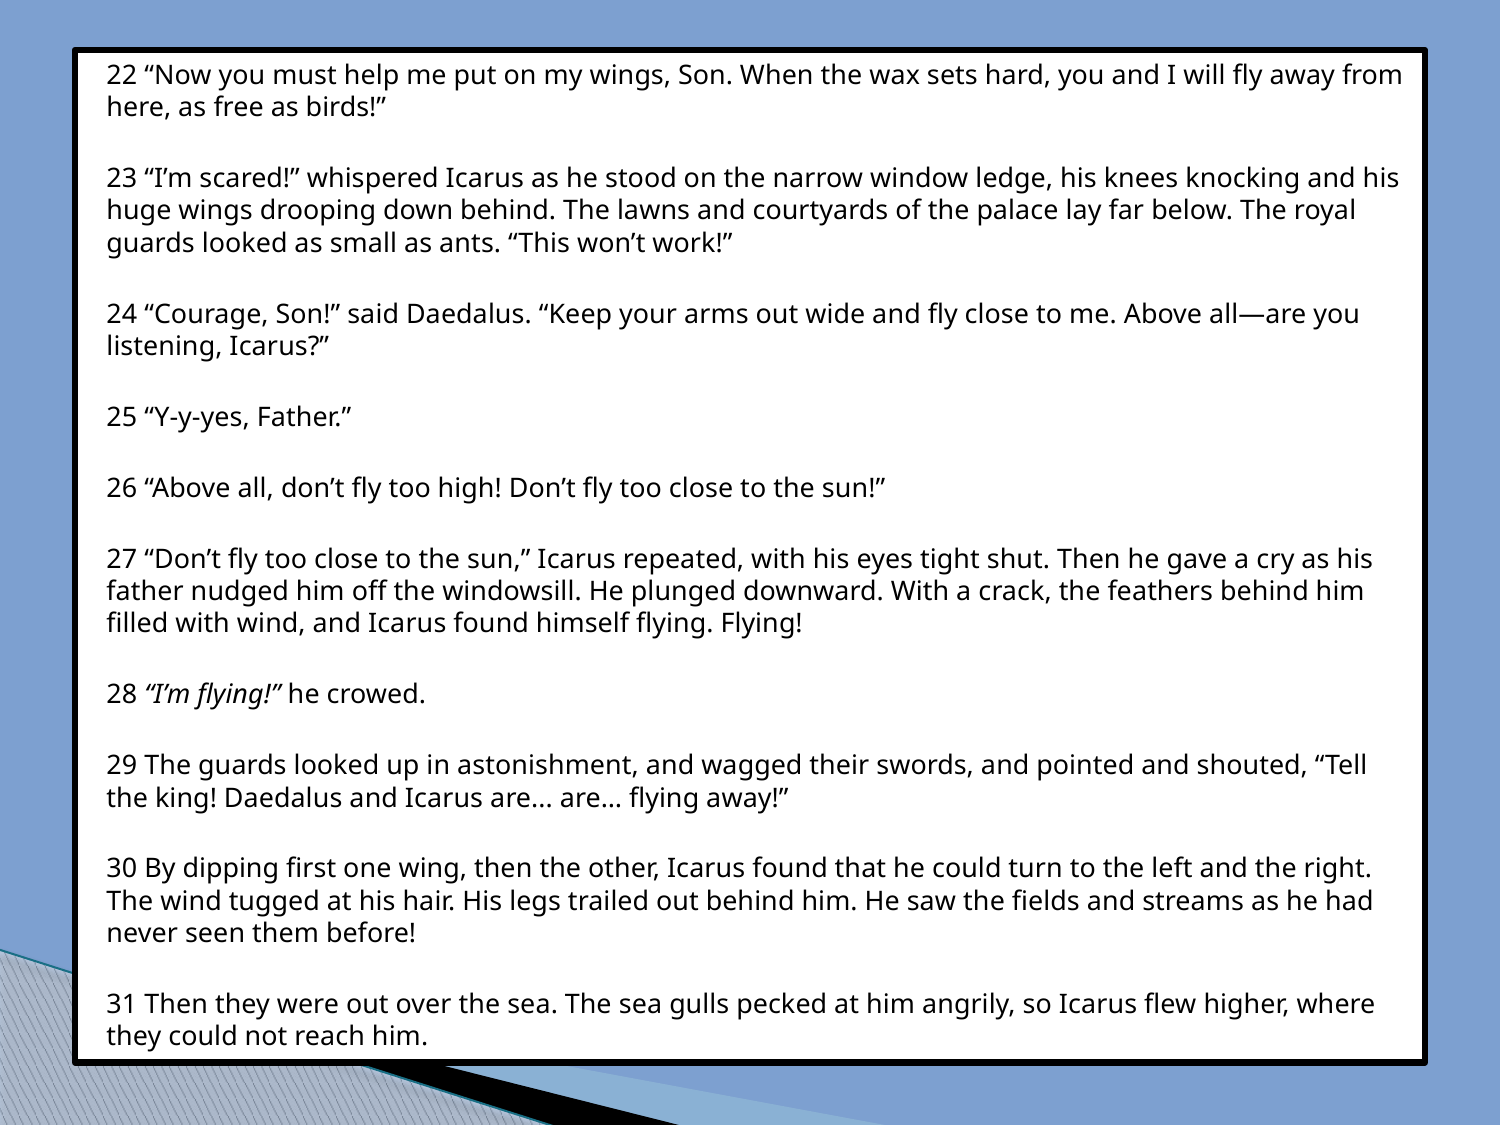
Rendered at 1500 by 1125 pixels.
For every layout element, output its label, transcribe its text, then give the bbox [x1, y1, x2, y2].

list 22 “Now you must help me put on my wings, Son. When the wax sets hard, you and I will fly away from here, as free as birds!” 23 “I’m scared!” whispered Icarus as he stood on the narrow window ledge, his knees knocking and his huge wings drooping down behind. The lawns and courtyards of the palace lay far below. The royal guards looked as small as ants. “This won’t work!” 24 “Courage, Son!” said Daedalus. “Keep your arms out wide and fly close to me. Above all—are you listening, Icarus?” 25 “Y-y-yes, Father.” 26 “Above all, don’t fly too high! Don’t fly too close to the sun!” 27 “Don’t fly too close to the sun,” Icarus repeated, with his eyes tight shut. Then he gave a cry as his father nudged him off the windowsill. He plunged downward. With a crack, the feathers behind him filled with wind, and Icarus found himself flying. Flying! 28 “I’m flying!” he crowed. 29 The guards looked up in astonishment, and wagged their swords, and pointed and shouted, “Tell the king! Daedalus and Icarus are... are… flying away!” 30 By dipping first one wing, then the other, Icarus found that he could turn to the left and the right. The wind tugged at his hair. His legs trailed out behind him. He saw the fields and streams as he had never seen them before! 31 Then they were out over the sea. The sea gulls pecked at him angrily, so Icarus flew higher, where they could not reach him. [75, 50, 1425, 1063]
